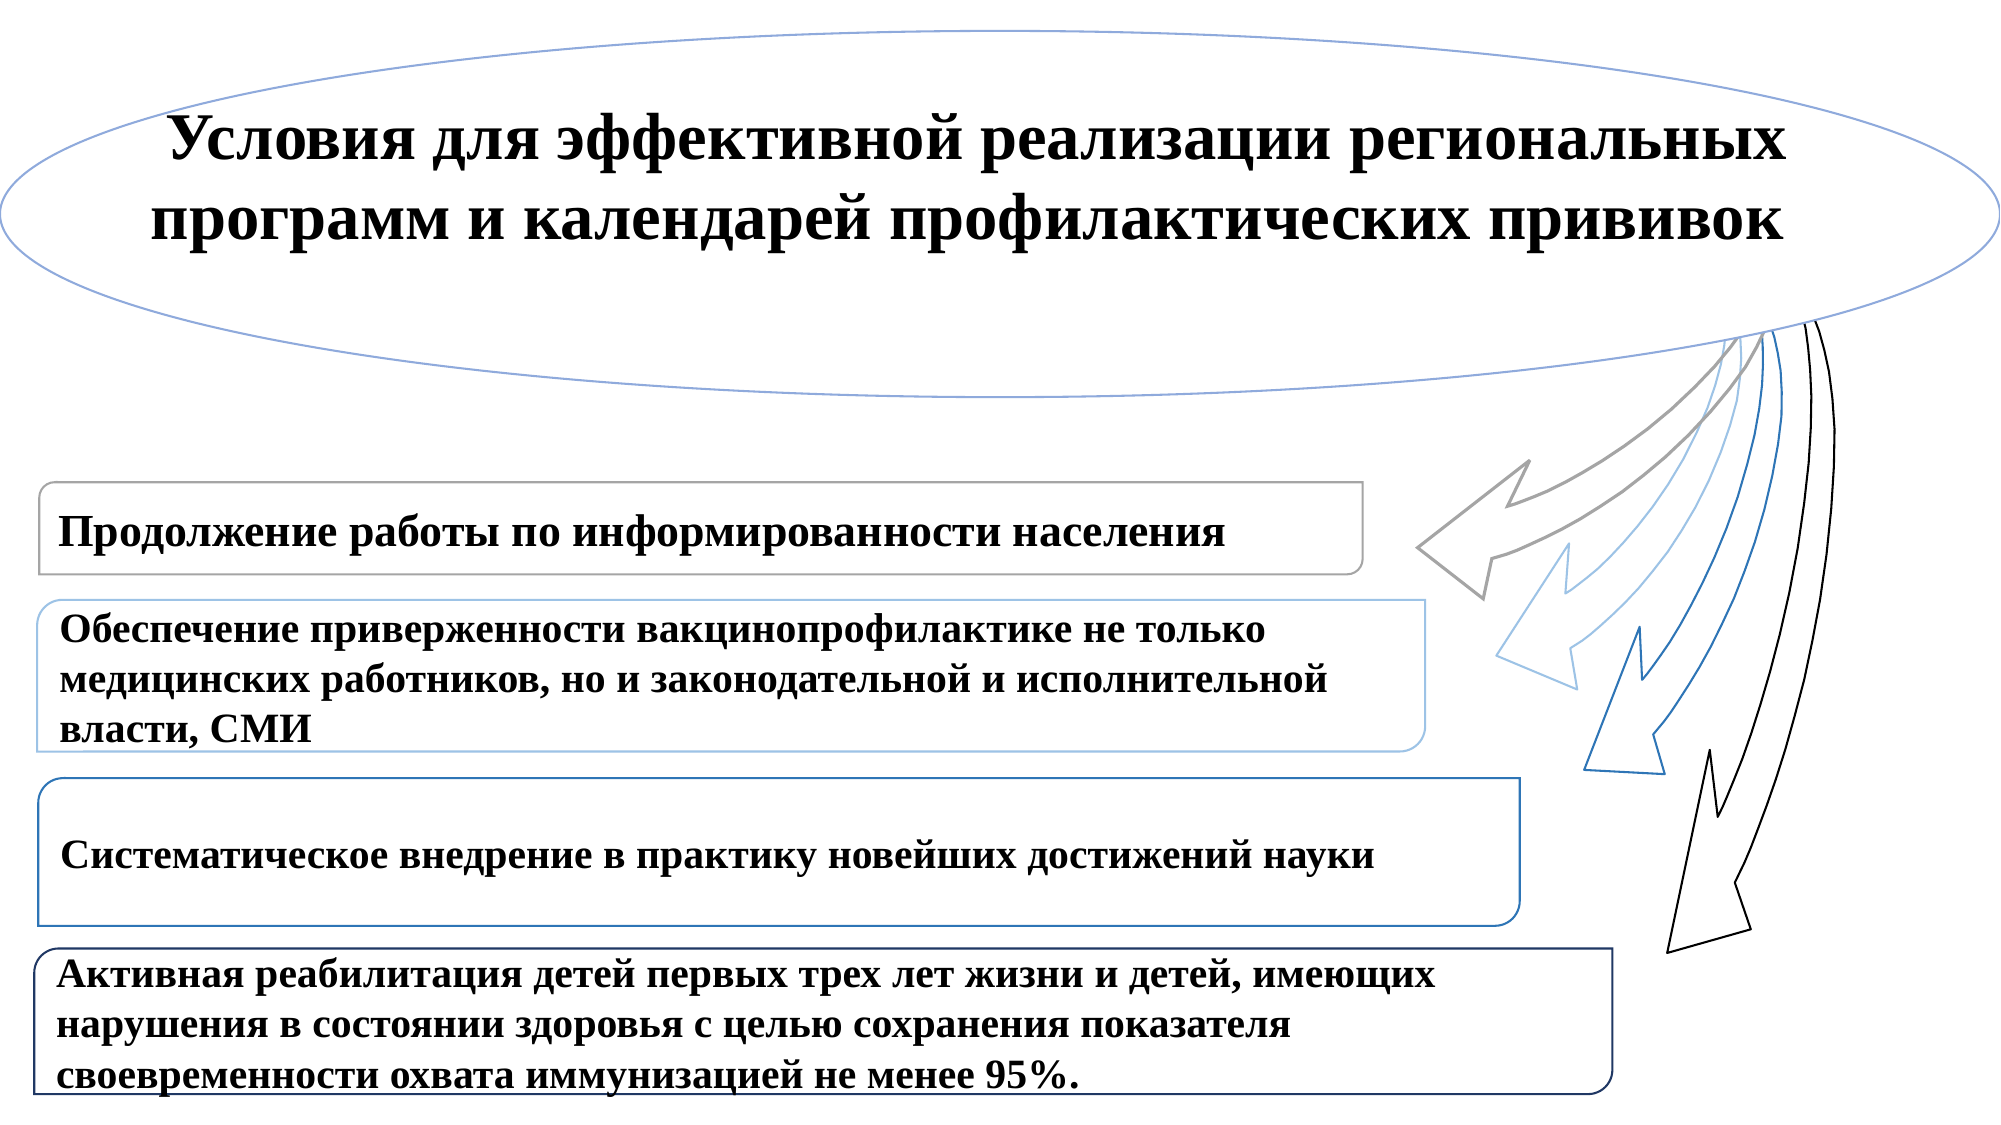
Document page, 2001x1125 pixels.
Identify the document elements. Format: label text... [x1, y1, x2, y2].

text_box [1494, 376, 1742, 691]
text_box [1582, 332, 1784, 776]
text_box [1415, 334, 1765, 602]
text_box Систематическое внедрение в практику новейших достижений науки [37, 776, 1521, 927]
text_box Продолжение работы по информированности населения [38, 480, 1364, 576]
text_box Обеспечение приверженности вакцинопрофилактике не только медицинских работников, но и законодательной и исполнительной власти, СМИ [36, 598, 1427, 753]
text_box [284, 29, 1716, 85]
text_box [1665, 321, 1837, 955]
text_box Активная реабилитация детей первых трех лет жизни и детей, имеющих нарушения в состоянии здоровья с целью сохранения показателя своевременности охвата иммунизацией не менее 95%. [33, 947, 1614, 1096]
text_box [1720, 340, 1733, 356]
text_box [30, 157, 2000, 399]
text_box Условия для эффективной реализации региональных программ и календарей профилактических прививок [0, 85, 1954, 260]
